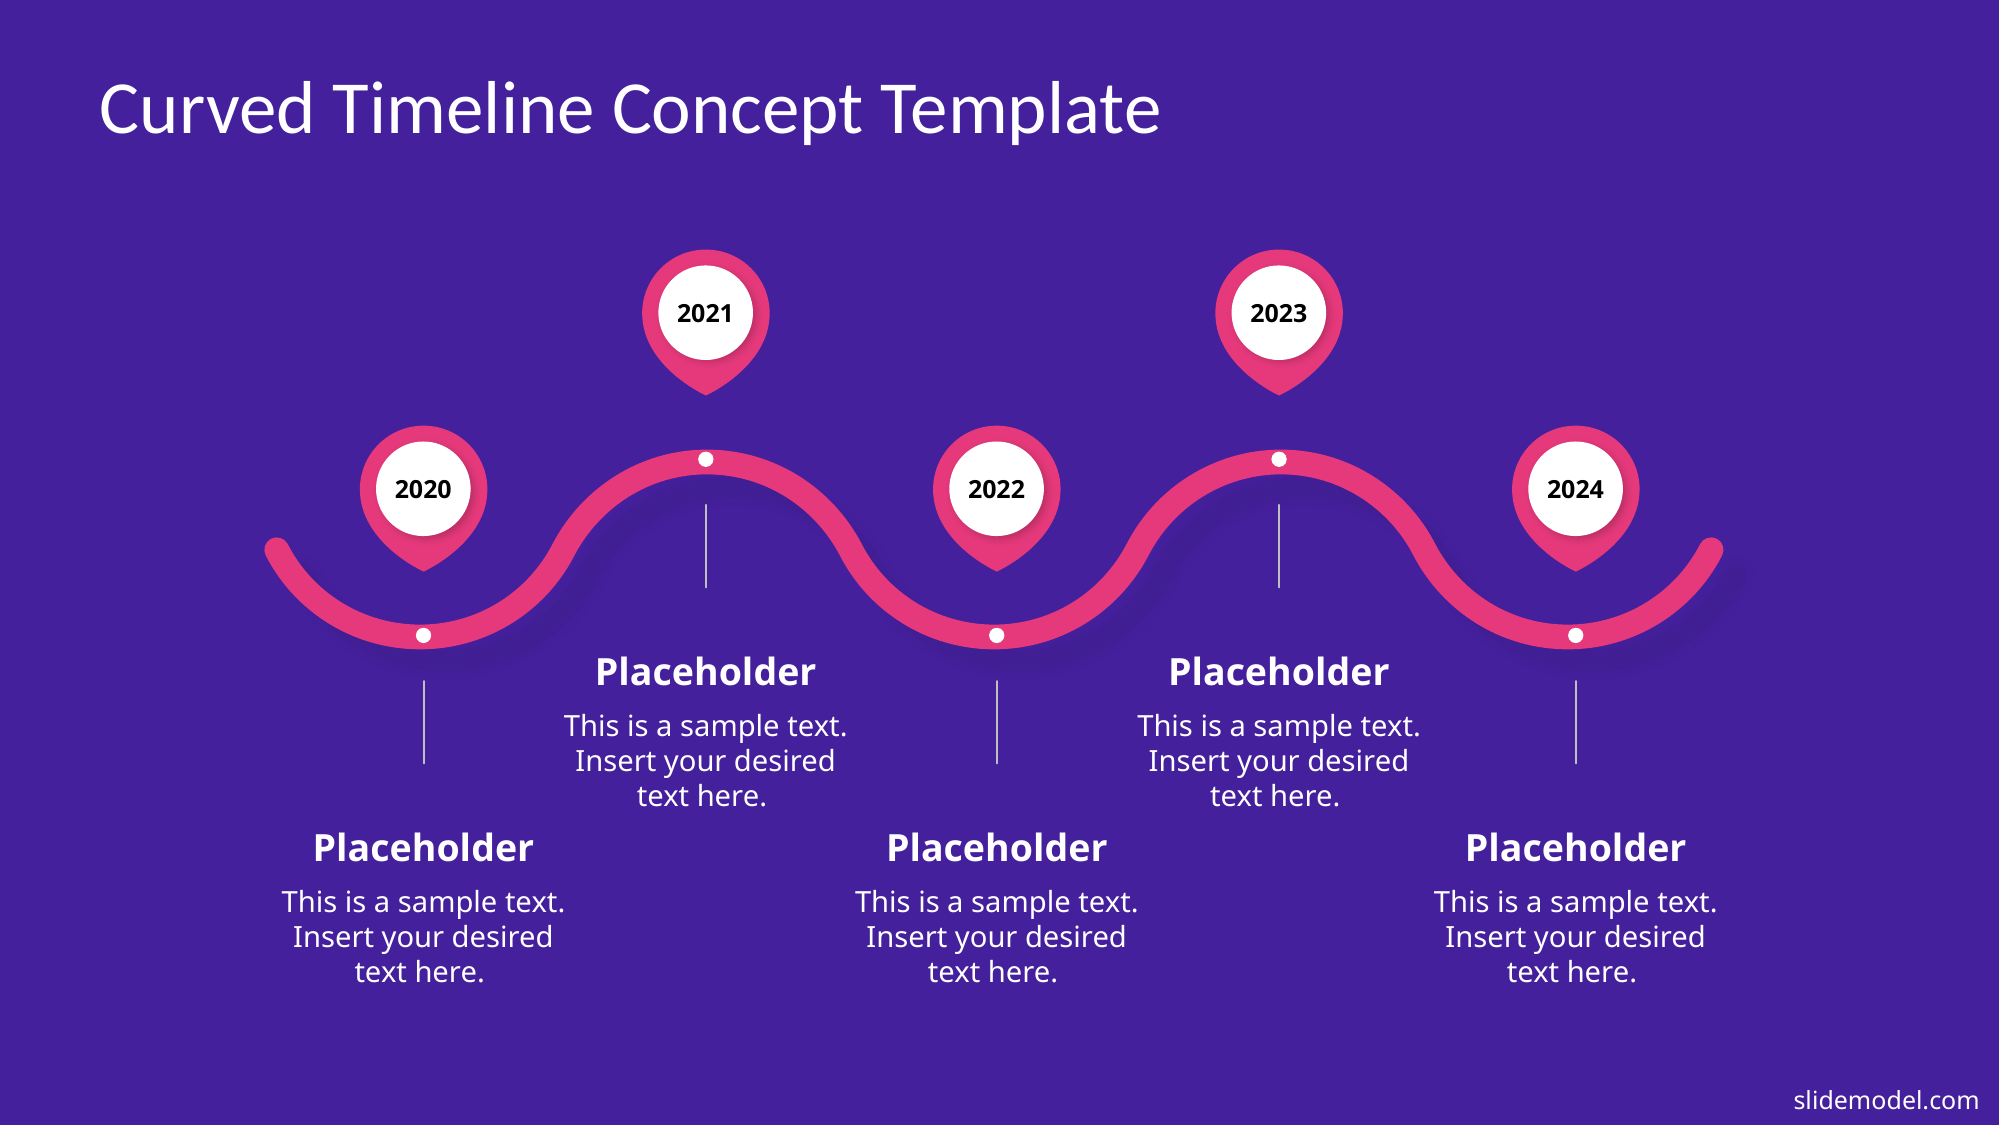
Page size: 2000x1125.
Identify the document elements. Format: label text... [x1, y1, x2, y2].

text_box [1512, 425, 1640, 572]
text_box [1566, 625, 1586, 646]
text_box 2024 [1528, 441, 1623, 537]
text_box 2021 [658, 265, 753, 361]
text_box [276, 462, 1712, 637]
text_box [849, 815, 1145, 997]
text_box 2020 [376, 441, 471, 537]
text_box [642, 249, 770, 396]
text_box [1131, 639, 1427, 821]
text_box [413, 625, 434, 646]
text_box 2022 [949, 441, 1044, 537]
text_box [987, 625, 1007, 646]
text_box slidemodel.com [1686, 1077, 1981, 1122]
text_box [359, 425, 488, 572]
title Curved Timeline Concept Template [99, 45, 1900, 162]
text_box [276, 815, 571, 997]
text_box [1428, 815, 1724, 997]
text_box 2023 [1231, 265, 1327, 361]
text_box [696, 449, 716, 469]
text_box [1215, 249, 1343, 396]
text_box [933, 425, 1061, 572]
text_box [558, 639, 854, 821]
text_box [1269, 449, 1289, 469]
